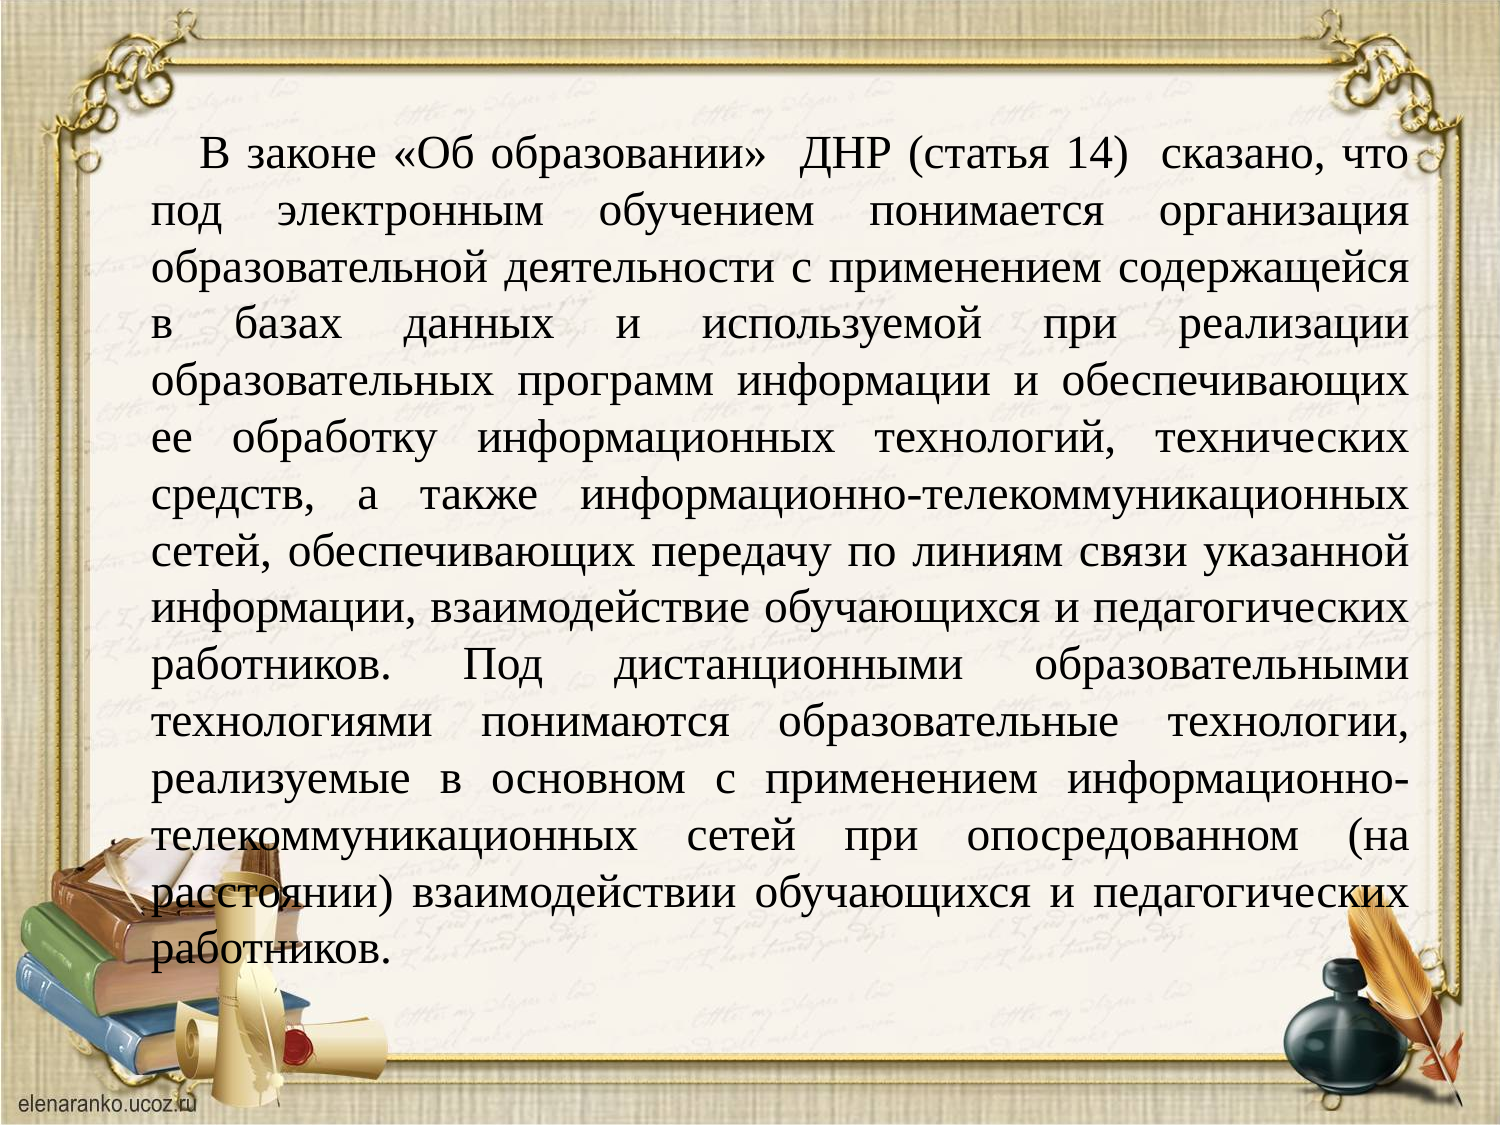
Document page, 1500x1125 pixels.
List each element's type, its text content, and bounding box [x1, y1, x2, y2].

picture [0, 0, 1500, 1125]
list В законе «Об образовании» ДНР (статья 14) сказано, что под электронным обучением понимается организация образовательной деятельности с применением содержащейся в базах данных и используемой при реализации образовательных программ информации и обеспечивающих ее обработку информационных технологий, технических средств, а также информационно-телекоммуникационных сетей, обеспечивающих передачу по линиям связи указанной информации, взаимодействие обучающихся и педагогических работников. Под дистанционными образовательными технологиями понимаются образовательные технологии, реализуемые в основном с применением информационно-телекоммуникационных сетей при опосредованном (на расстоянии) взаимодействии обучающихся и педагогических работников. [135, 113, 1425, 1005]
